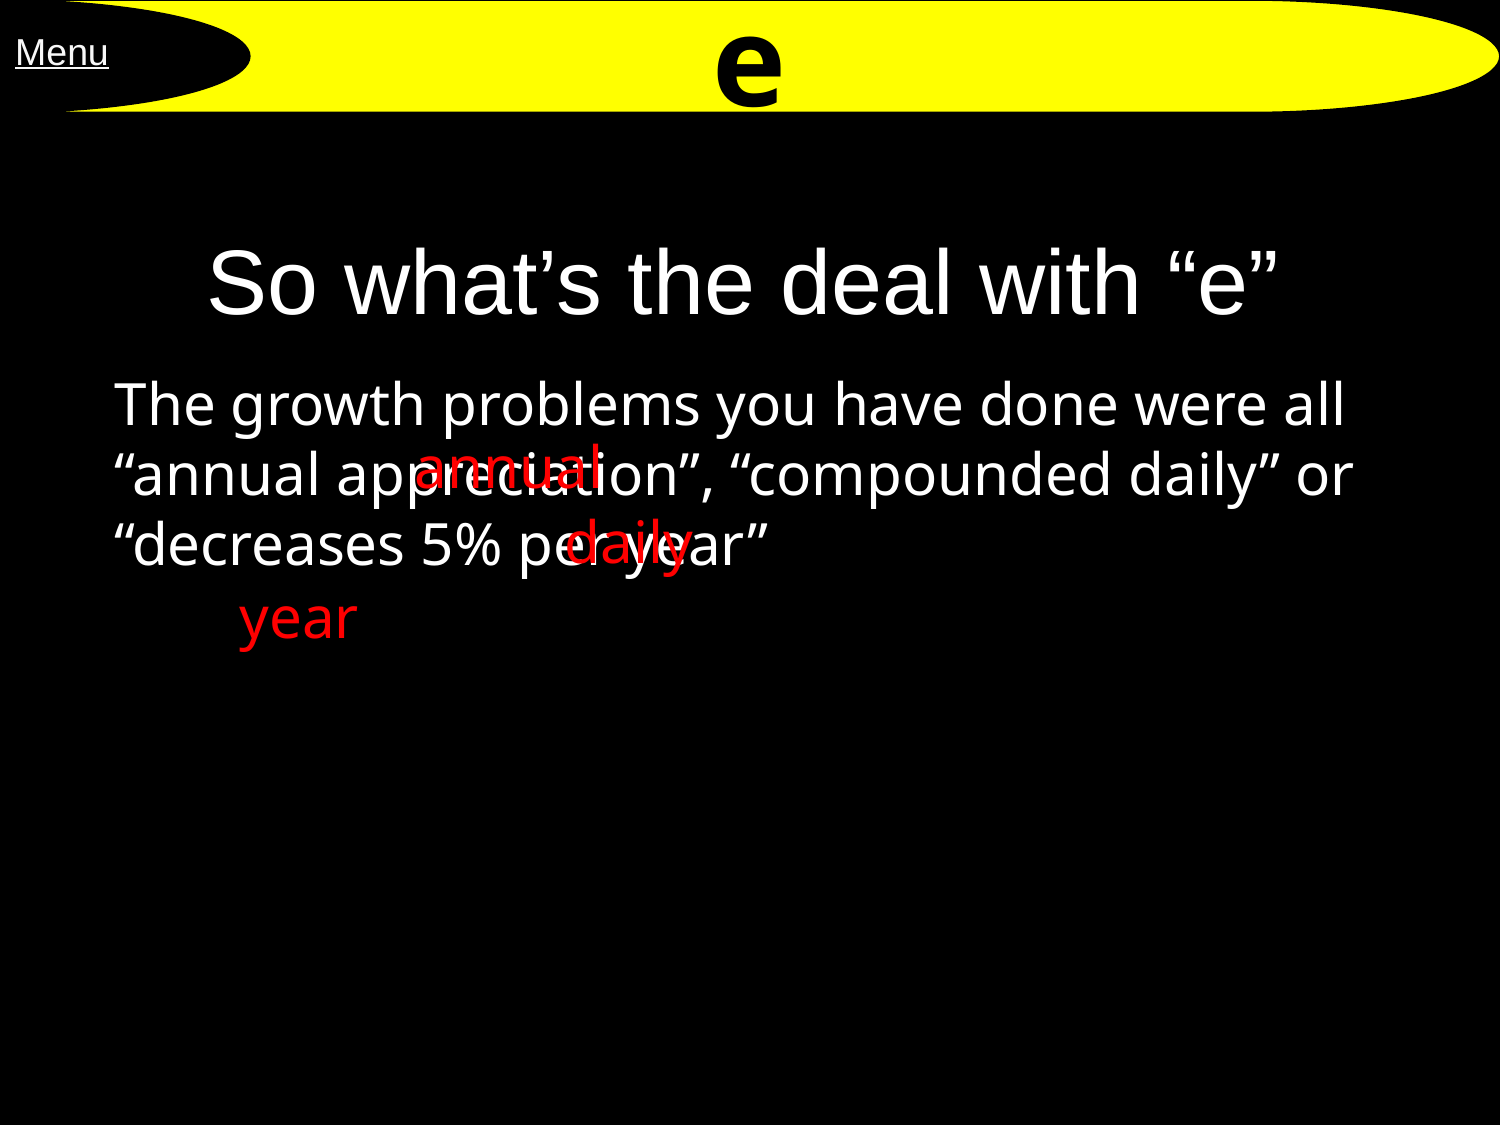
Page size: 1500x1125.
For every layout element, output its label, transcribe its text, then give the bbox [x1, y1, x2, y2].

text_box e [0, 0, 1500, 113]
text_box Menu [0, 20, 124, 80]
text_box annual [399, 423, 650, 508]
title So what’s the deal with “e” [87, 209, 1401, 348]
text_box The growth problems you have done were all “annual appreciation”, “compounded daily” or “decreases 5% per year” [99, 359, 1388, 655]
text_box daily [549, 498, 800, 583]
text_box year [225, 573, 475, 658]
